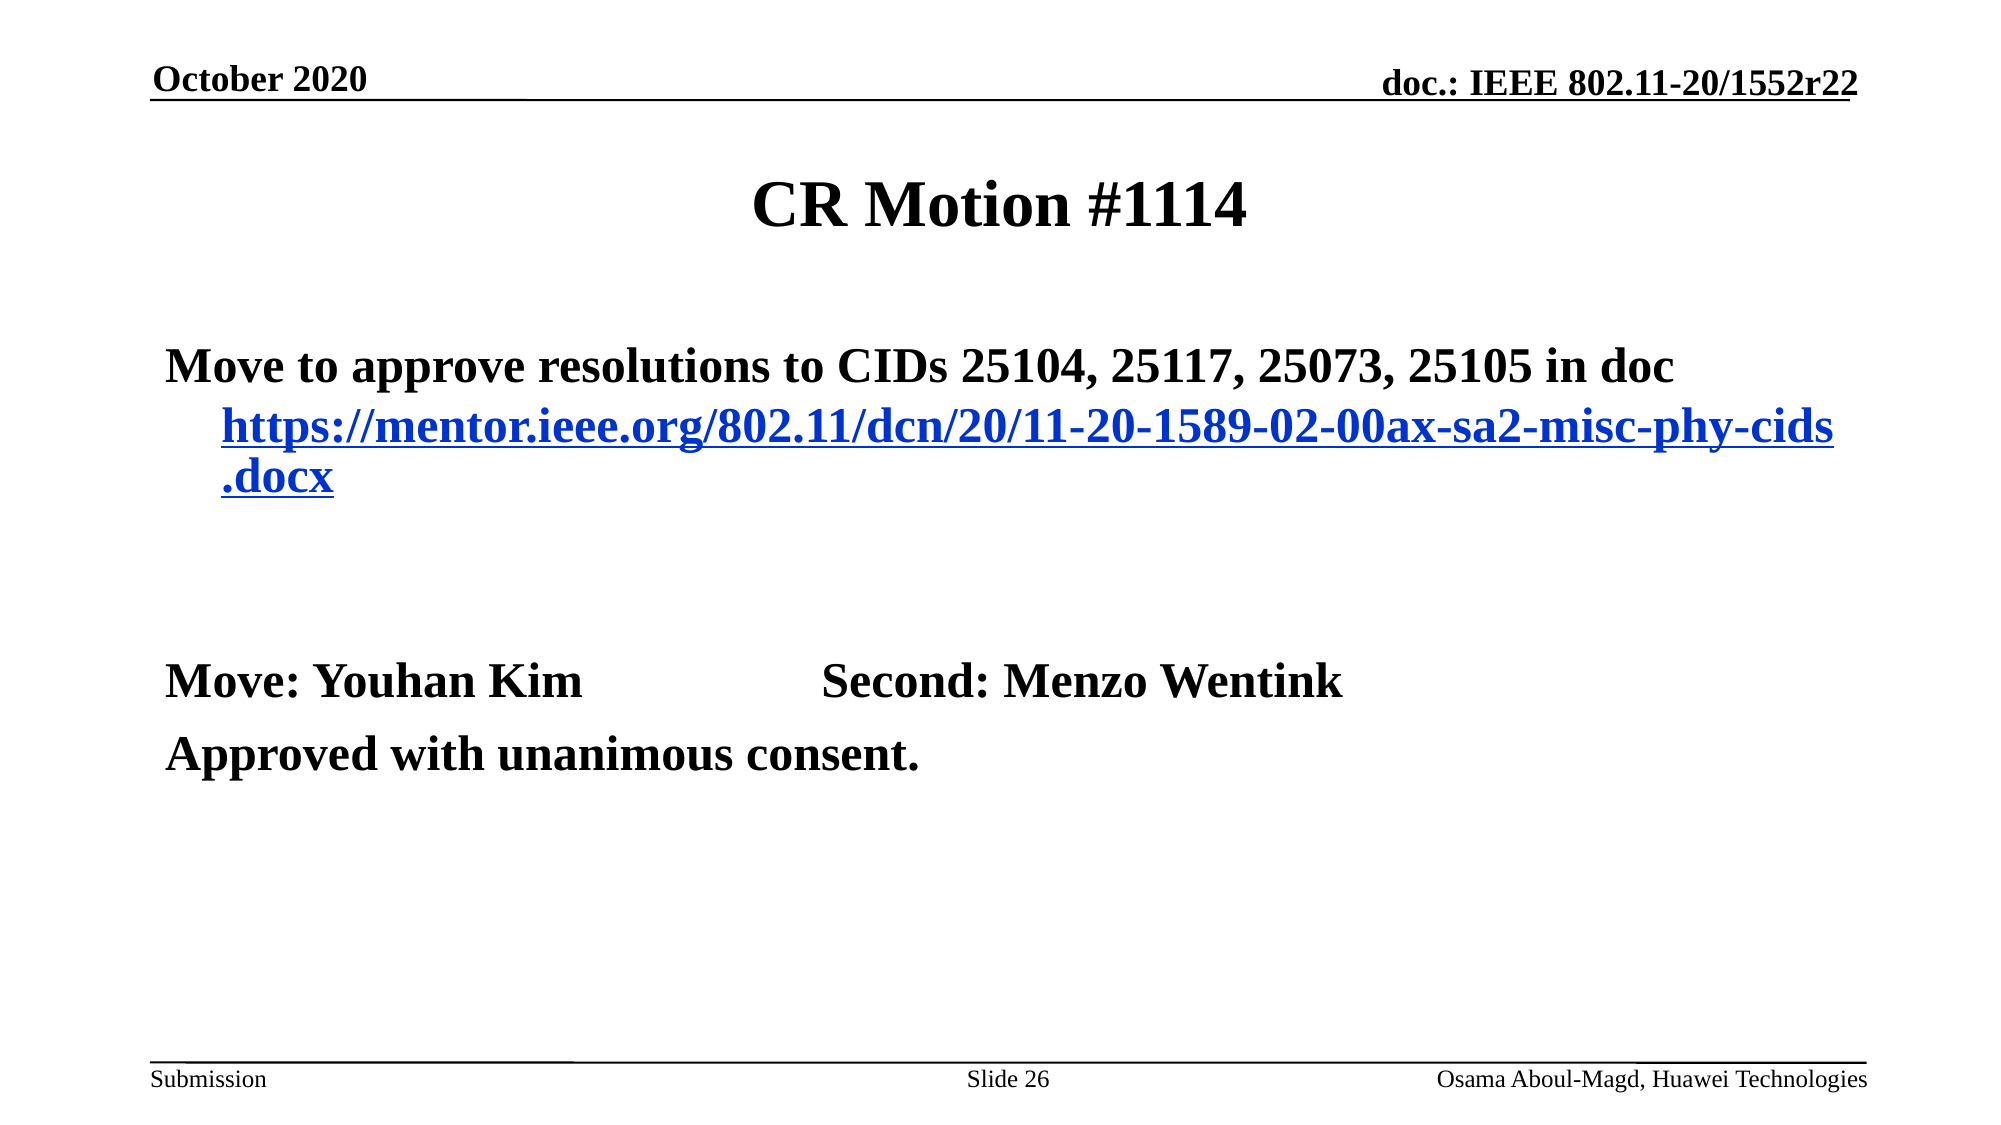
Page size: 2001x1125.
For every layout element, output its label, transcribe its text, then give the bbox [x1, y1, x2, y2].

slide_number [152, 54, 563, 100]
list Move to approve resolutions to CIDs 25104, 25117, 25073, 25105 in doc https://mentor.ieee.org/802.11/dcn/20/11-20-1589-02-00ax-sa2-misc-phy-cids.docx Move: Youhan Kim Second: Menzo Wentink Approved with unanimous consent. [149, 324, 1850, 1000]
slide_number Slide 26 [950, 1061, 1067, 1123]
footer Osama Aboul-Magd, Huawei Technologies [1171, 1061, 1869, 1093]
title CR Motion #1114 [149, 112, 1850, 288]
